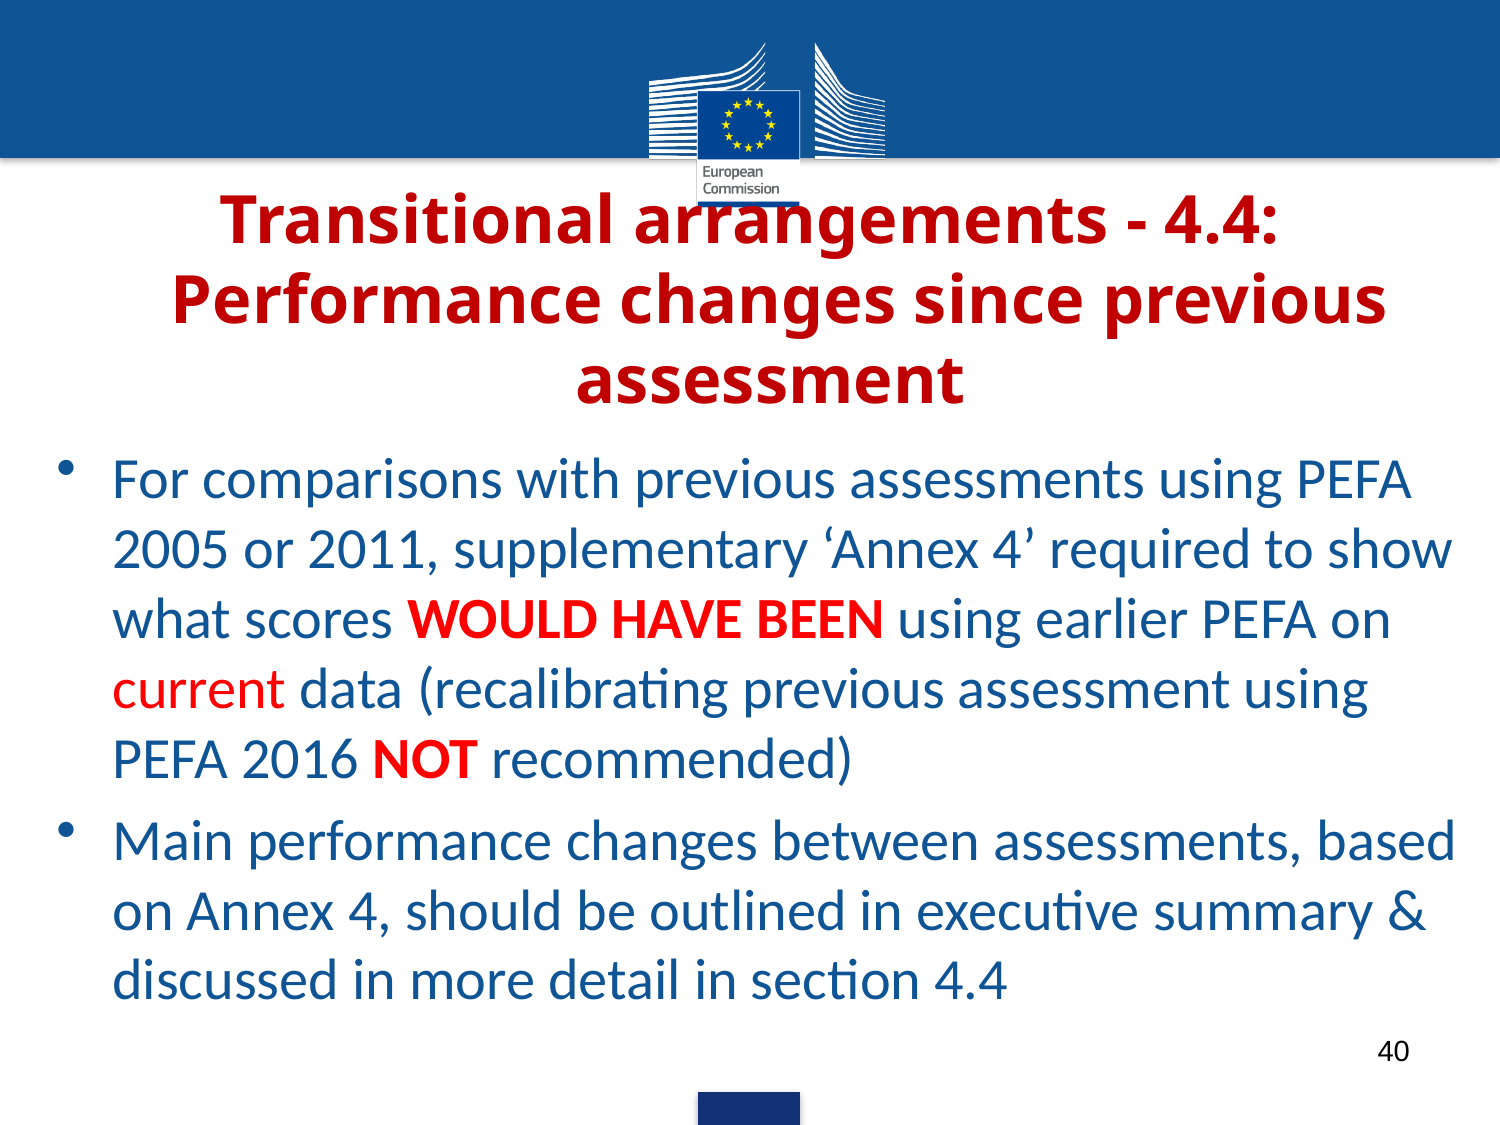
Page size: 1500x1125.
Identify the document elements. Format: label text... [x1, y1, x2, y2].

title Transitional arrangements - 4.4: Performance changes since previous assessment [0, 219, 1500, 374]
picture [649, 42, 885, 208]
slide_number 40 [1074, 1024, 1426, 1103]
list For comparisons with previous assessments using PEFA 2005 or 2011, supplementary ‘Annex 4’ required to show what scores WOULD HAVE BEEN using earlier PEFA on current data (recalibrating previous assessment using PEFA 2016 NOT recommended) Main performance changes between assessments, based on Annex 4, should be outlined in executive summary & discussed in more detail in section 4.4 [41, 432, 1500, 1103]
